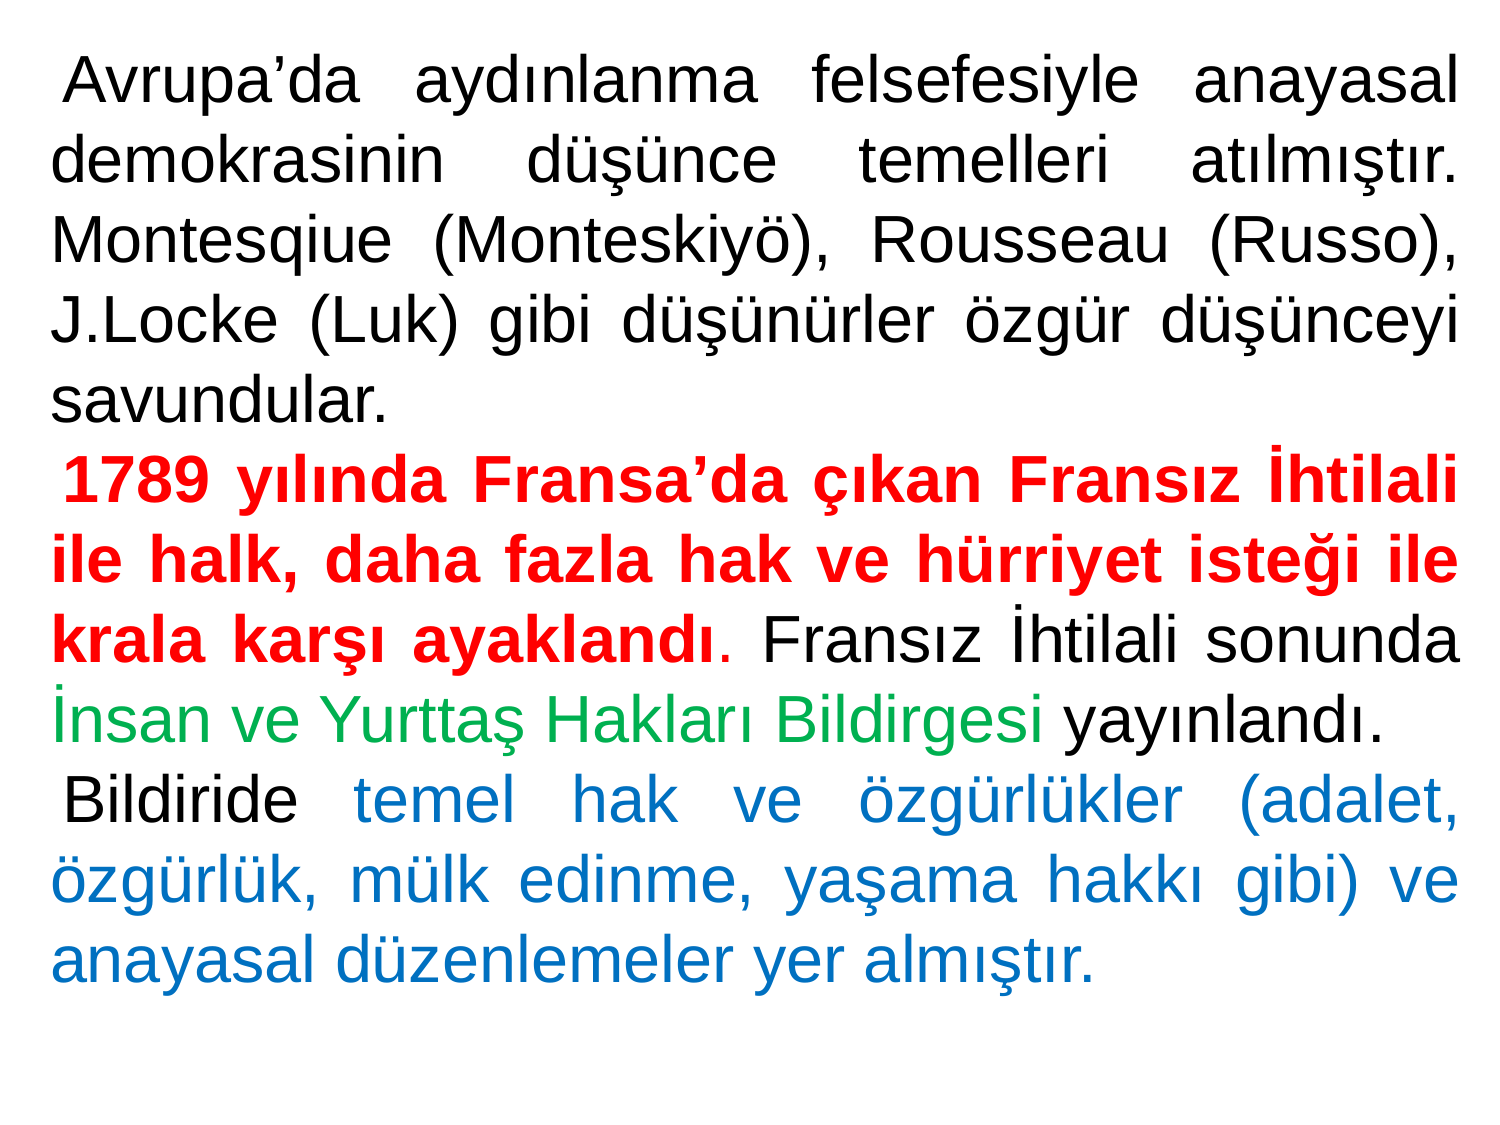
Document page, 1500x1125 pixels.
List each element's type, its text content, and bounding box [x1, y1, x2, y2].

text_box Avrupa’da aydınlanma felsefesiyle anayasal demokrasinin düşünce temelleri atılmıştır. Montesqiue (Monteskiyö), Rousseau (Russo), J.Locke (Luk) gibi düşünürler özgür düşünceyi savundular. 1789 yılında Fransa’da çıkan Fransız İhtilali ile halk, daha fazla hak ve hürriyet isteği ile krala karşı ayaklandı. Fransız İhtilali sonunda İnsan ve Yurttaş Hakları Bildirgesi yayınlandı. Bildiride temel hak ve özgürlükler (adalet, özgürlük, mülk edinme, yaşama hakkı gibi) ve anayasal düzenlemeler yer almıştır. [35, 28, 1477, 1003]
